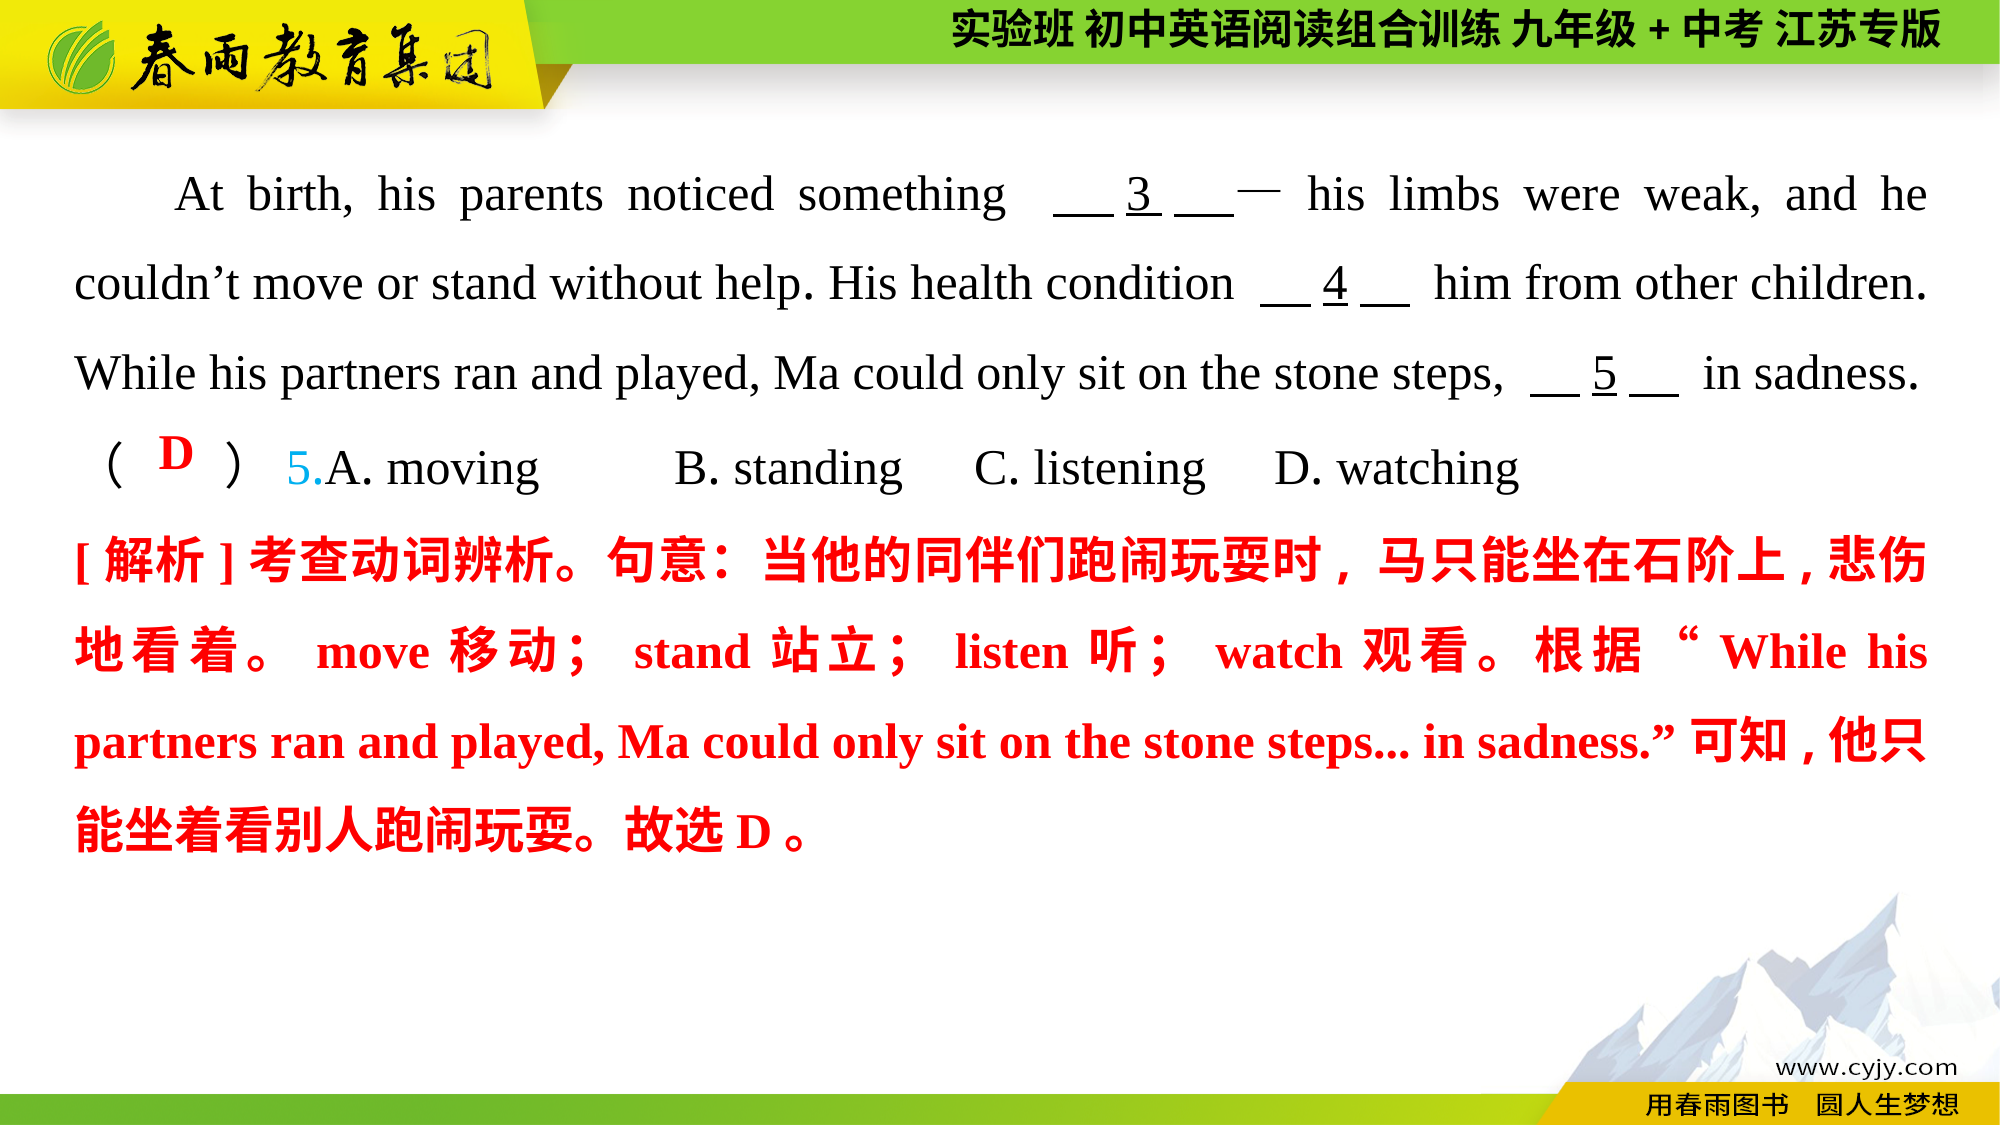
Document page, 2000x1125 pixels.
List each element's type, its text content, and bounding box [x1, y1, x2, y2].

list At birth, his parents noticed something 3 —his limbs were weak, and he couldn’t move or stand without help. His health condition 4 him from other children. While his partners ran and played, Ma could only sit on the stone steps, 5 in sadness. [59, 122, 1944, 397]
text_box [解析]考查动词辨析。句意：当他的同伴们跑闹玩耍时, 马只能坐在石阶上,悲伤地看着。move移动；stand站立；listen听；watch观看。根据“While his partners ran and played, Ma could only sit on the stone steps... in sadness.”可知,他只能坐着看别人跑闹玩耍。故选D。 [59, 490, 1944, 866]
text_box D [143, 411, 210, 487]
text_box （ ）5.A. moving B. standing C. listening D. watching [59, 397, 1944, 490]
picture [0, 0, 2000, 1125]
